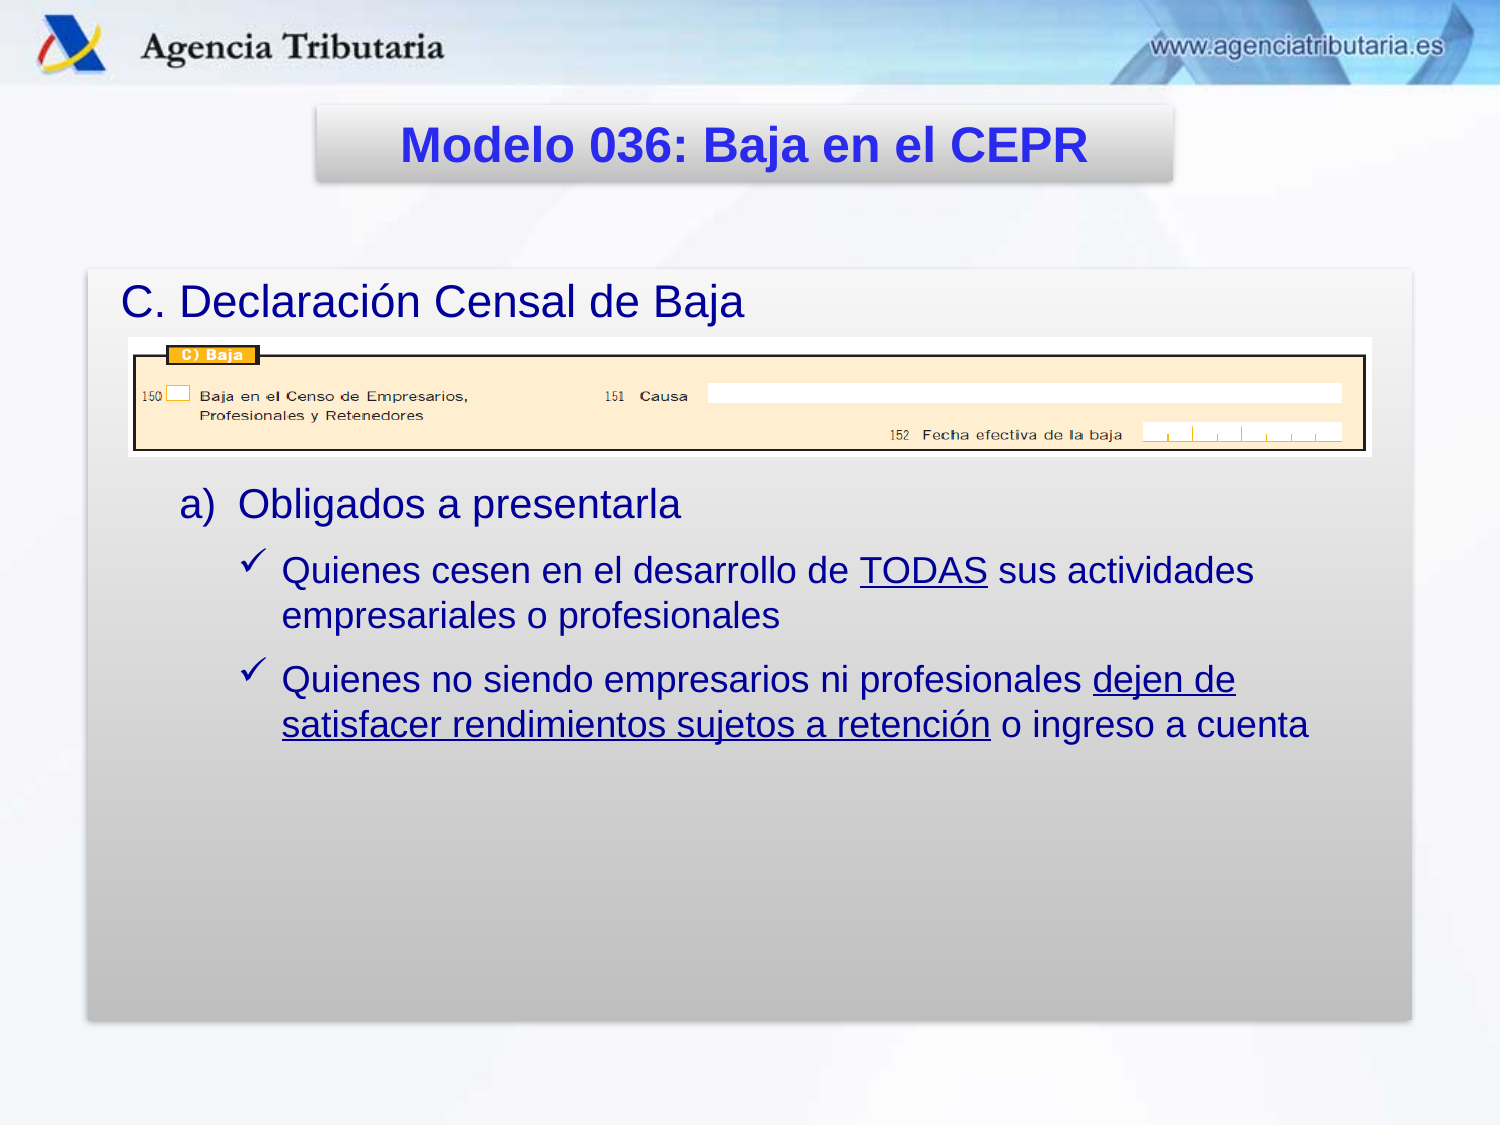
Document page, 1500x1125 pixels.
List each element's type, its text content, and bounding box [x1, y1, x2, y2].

text_box Modelo 036: Baja en el CEPR [316, 105, 1173, 181]
text_box [87, 269, 1412, 1020]
picture [0, 0, 1500, 1125]
text_box C. Declaración Censal de Baja Obligados a presentarla Quienes cesen en el desarrollo de TODAS sus actividades empresariales o profesionales Quienes no siendo empresarios ni profesionales dejen de satisfacer rendimientos sujetos a retención o ingreso a cuenta [105, 264, 1395, 898]
